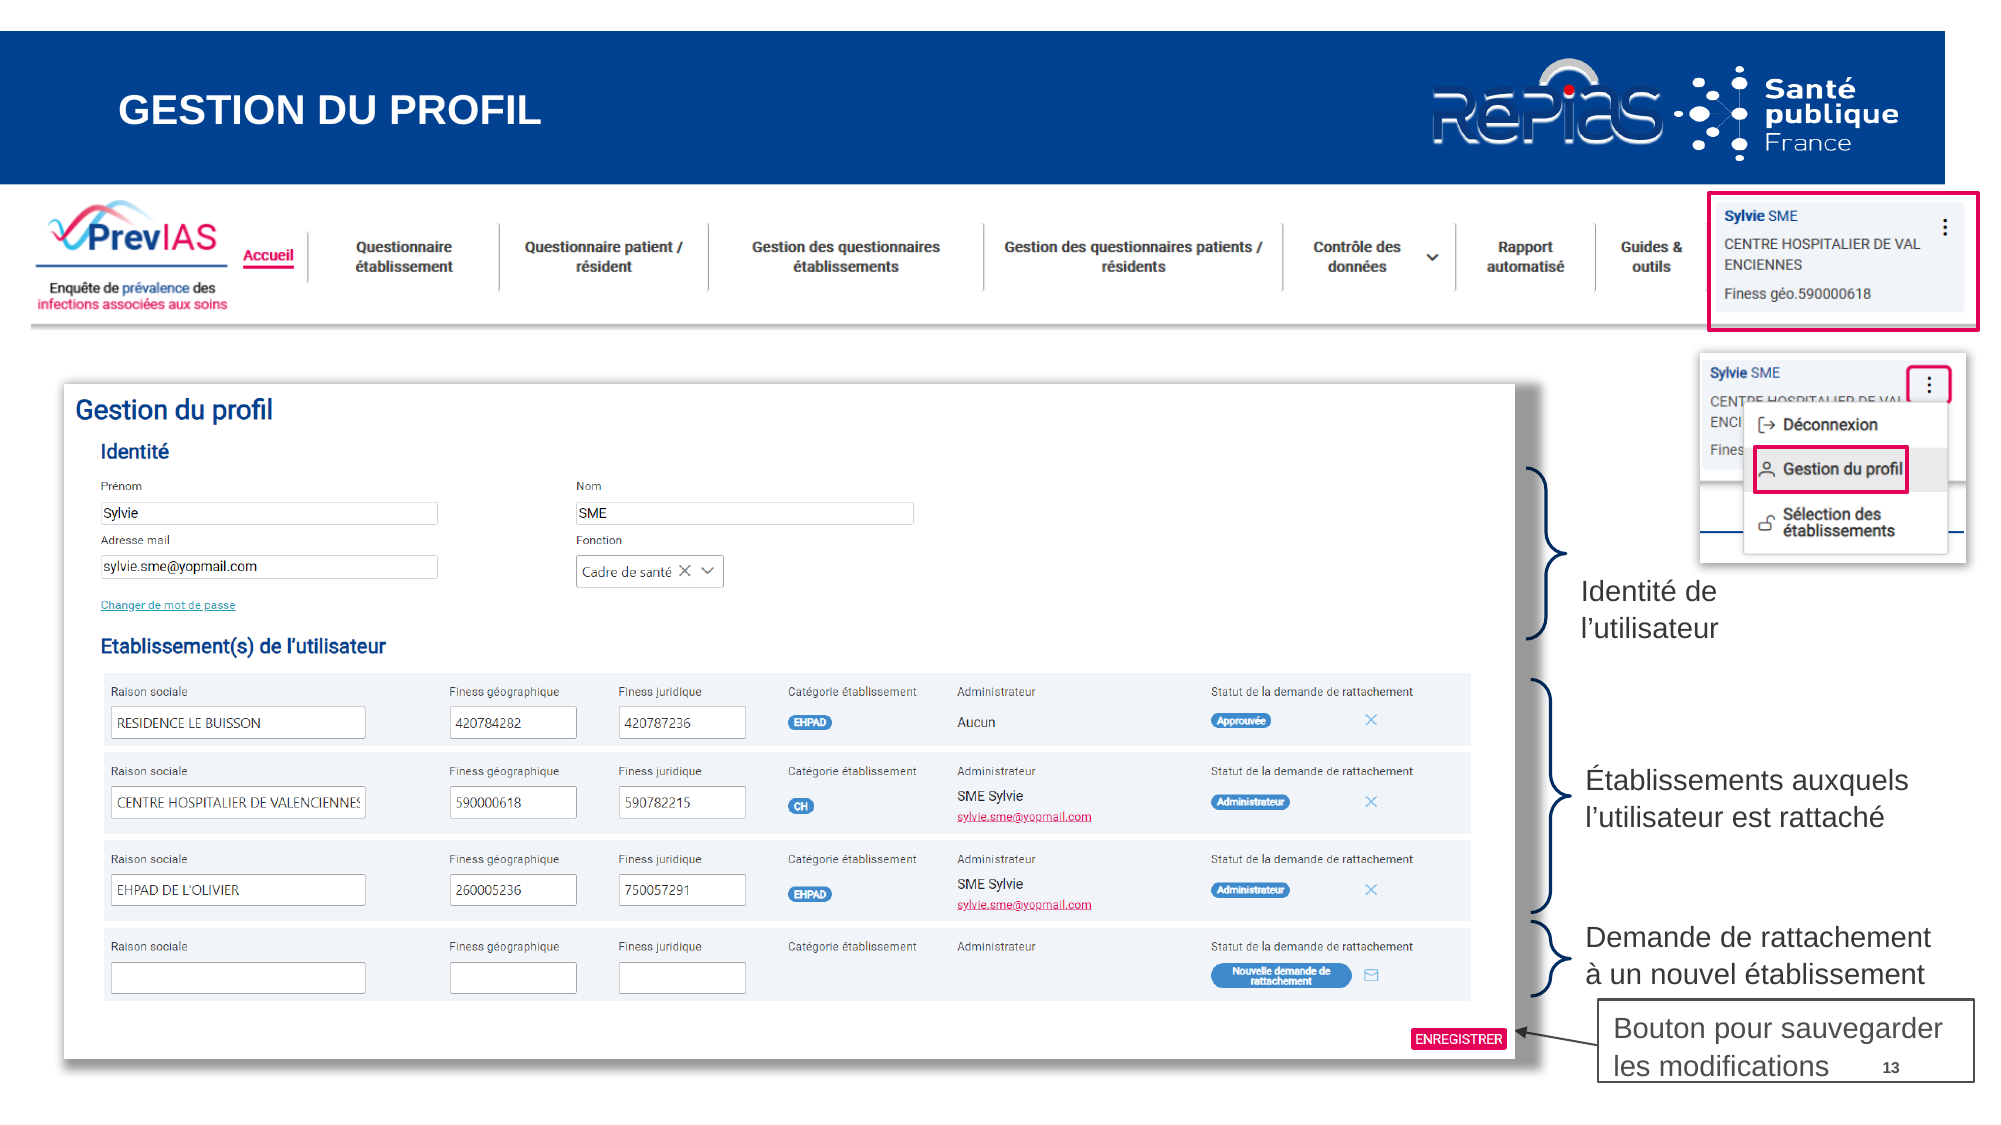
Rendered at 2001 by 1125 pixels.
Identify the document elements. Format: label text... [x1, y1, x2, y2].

picture [31, 192, 1979, 330]
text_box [95, 467, 1975, 1083]
picture [64, 384, 1515, 1059]
title Gestion du profil [112, 30, 1223, 185]
picture [1432, 58, 1662, 140]
picture [1674, 66, 1898, 161]
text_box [1699, 353, 1966, 563]
